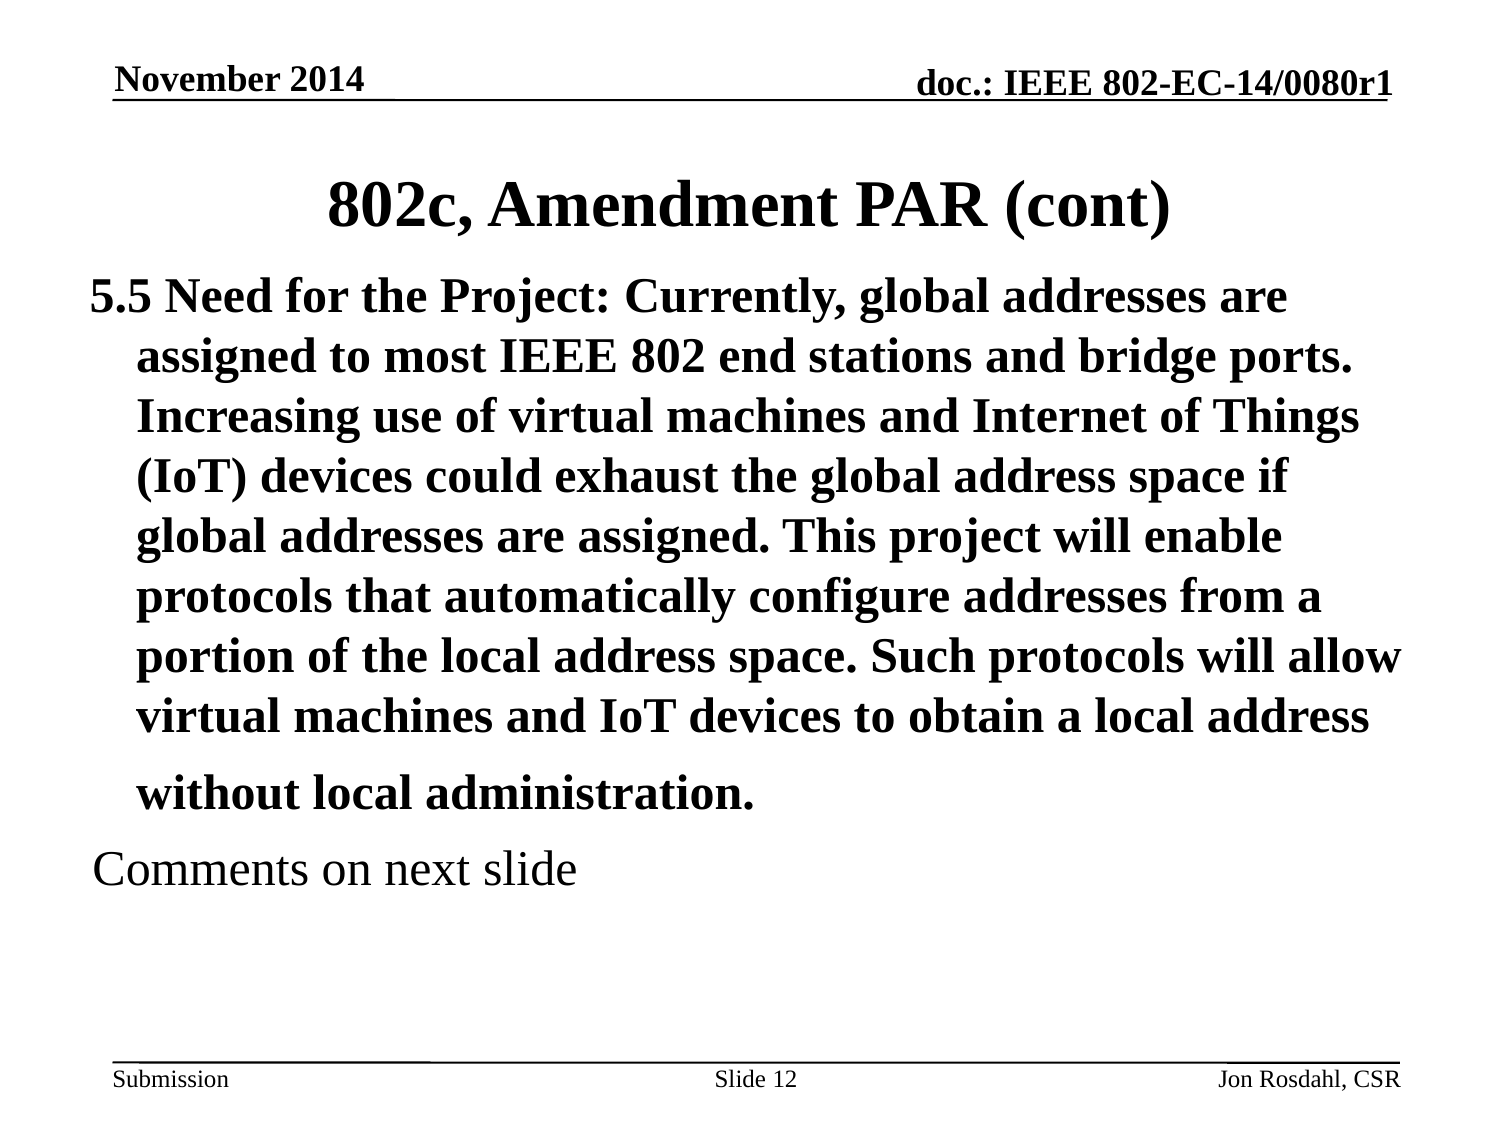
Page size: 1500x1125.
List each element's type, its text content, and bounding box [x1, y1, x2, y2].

slide_number Slide 12 [712, 1061, 800, 1123]
title 802c, Amendment PAR (cont) [112, 112, 1388, 255]
list 5.5 Need for the Project: Currently, global addresses are assigned to most IEEE 802 end stations and bridge ports. Increasing use of virtual machines and Internet of Things (IoT) devices could exhaust the global address space if global addresses are assigned. This project will enable protocols that automatically configure addresses from a portion of the local address space. Such protocols will allow virtual machines and IoT devices to obtain a local address without local administration. Comments on next slide [64, 255, 1436, 1000]
footer Jon Rosdahl, CSR [878, 1061, 1402, 1093]
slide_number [114, 54, 423, 100]
